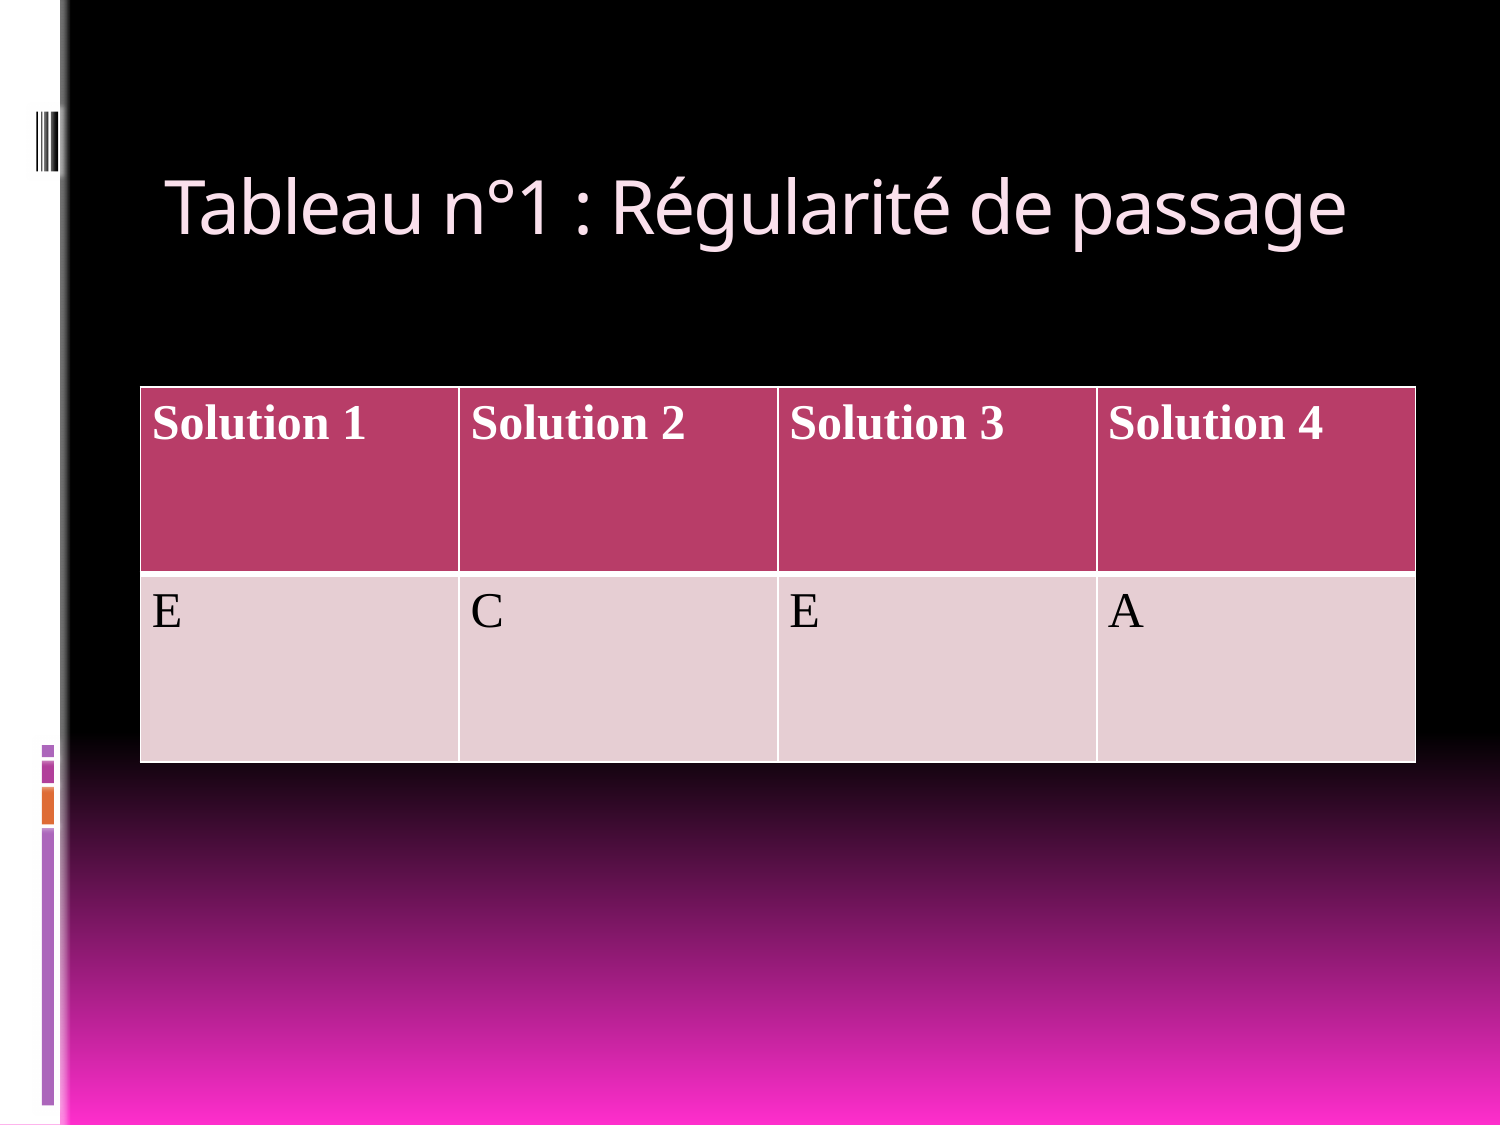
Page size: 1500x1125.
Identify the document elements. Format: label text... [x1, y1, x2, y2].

table_header Solution 3 [779, 388, 1096, 571]
table_cell A [1098, 577, 1415, 761]
table_header Solution 2 [460, 388, 777, 571]
table_cell C [460, 577, 777, 761]
table_header Solution 4 [1098, 388, 1415, 571]
table_header Solution 1 [141, 388, 458, 571]
title Tableau n°1 : Régularité de passage [150, 152, 1425, 234]
table_cell E [779, 577, 1096, 761]
table_cell E [141, 577, 458, 761]
